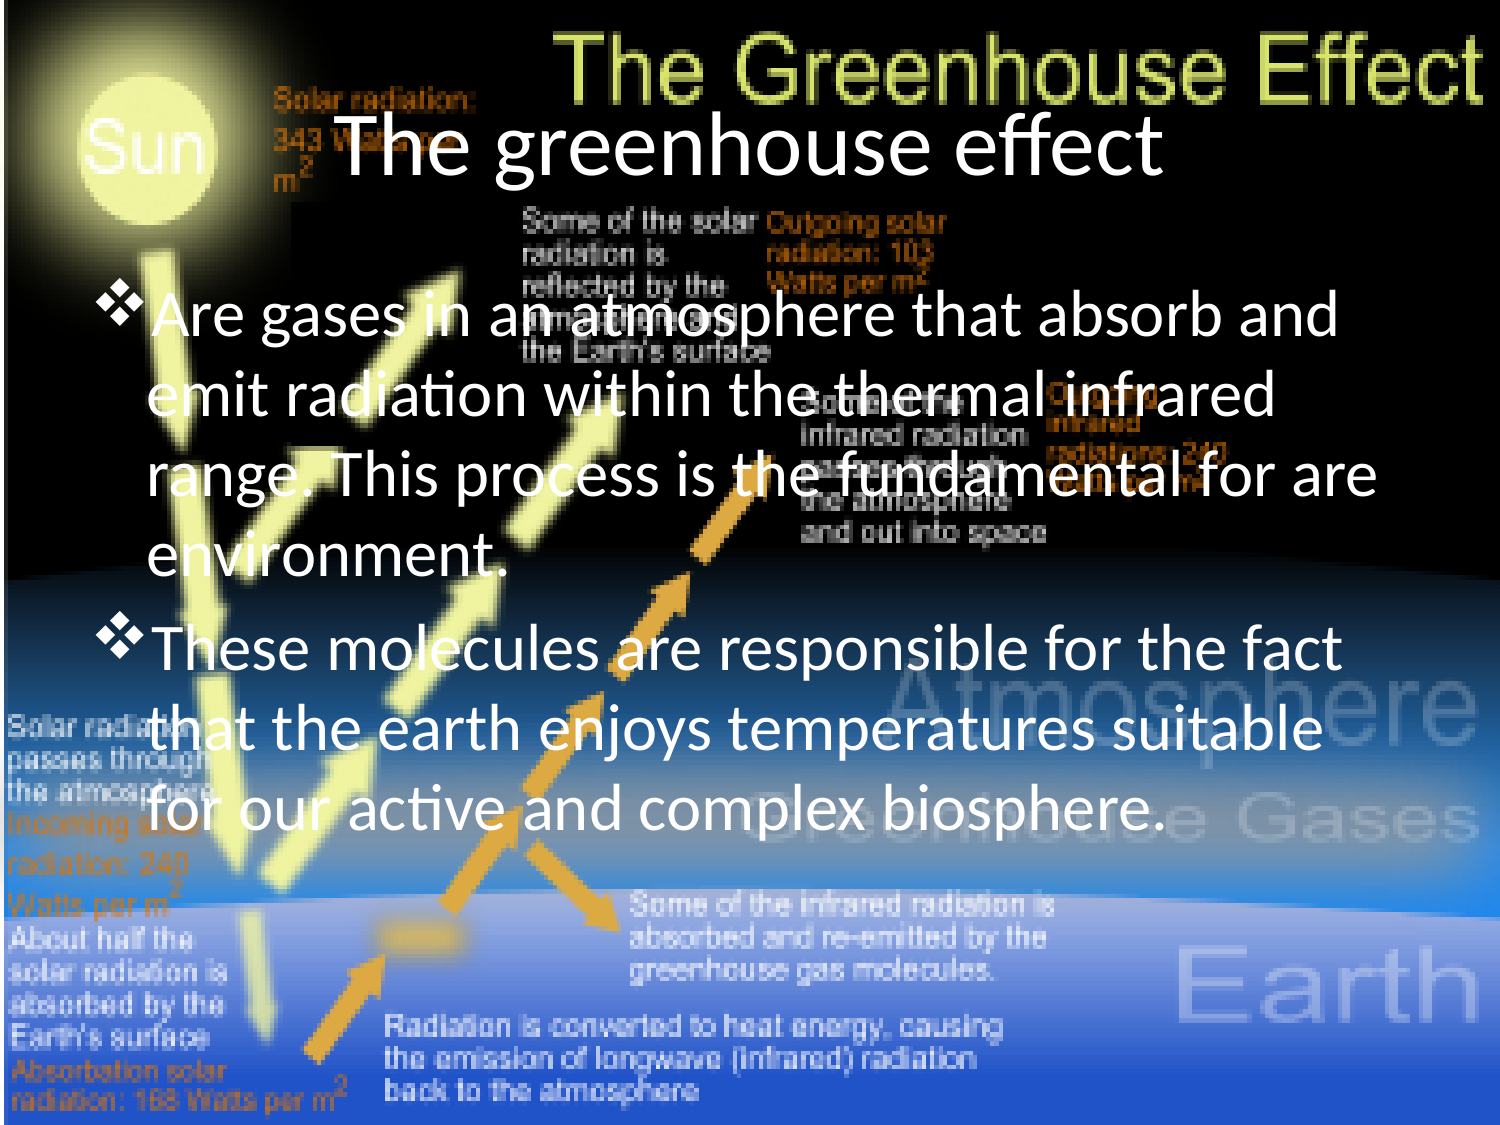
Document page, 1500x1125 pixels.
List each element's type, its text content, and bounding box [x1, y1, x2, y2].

list Are gases in an atmosphere that absorb and emit radiation within the thermal infrared range. This process is the fundamental for are environment. These molecules are responsible for the fact that the earth enjoys temperatures suitable for our active and complex biosphere. [75, 262, 1425, 1005]
picture [0, 0, 1500, 1125]
title The greenhouse effect [75, 45, 1425, 233]
